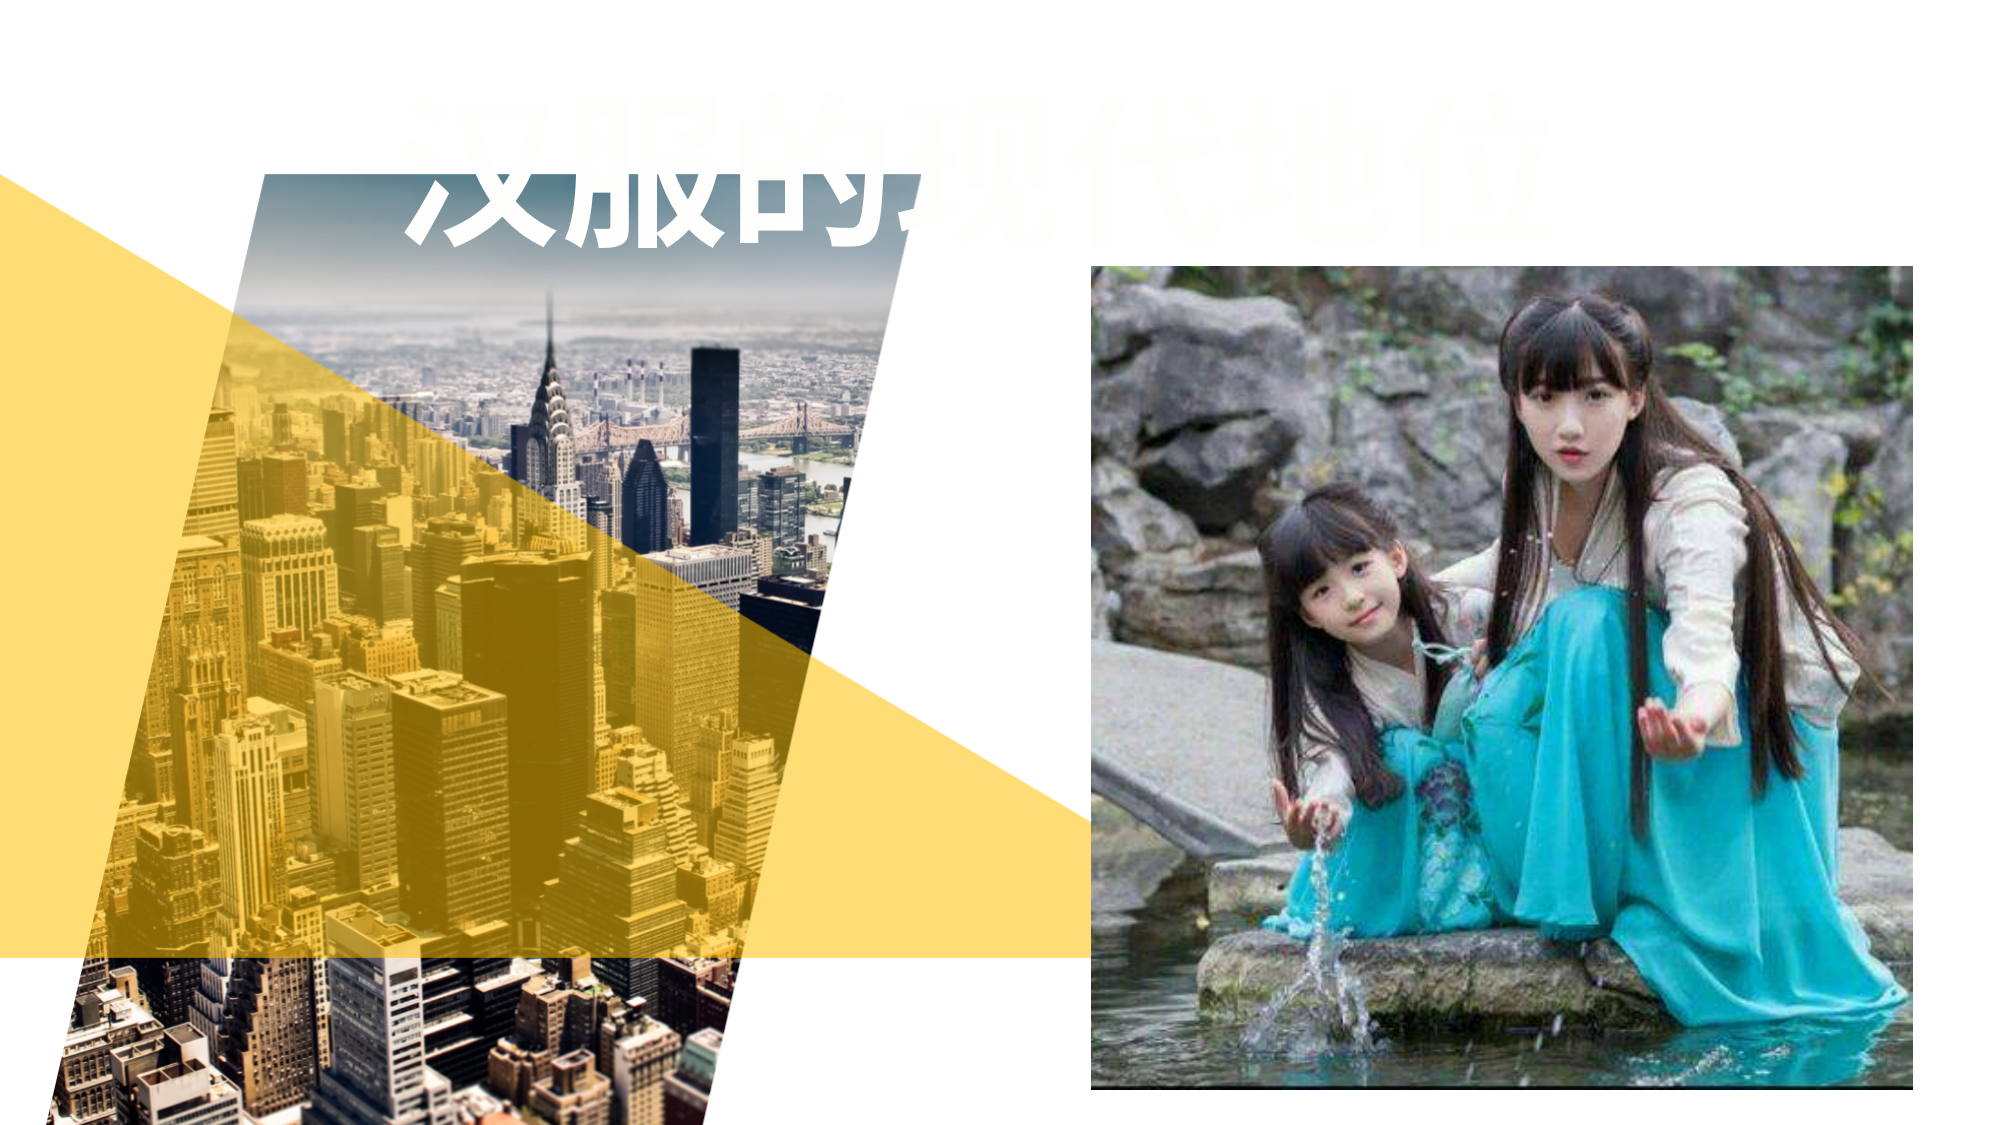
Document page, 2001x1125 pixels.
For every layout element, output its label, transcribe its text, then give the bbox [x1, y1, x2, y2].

text_box 汉服的现代地位 [68, 59, 1888, 274]
picture [0, 0, 2001, 1125]
